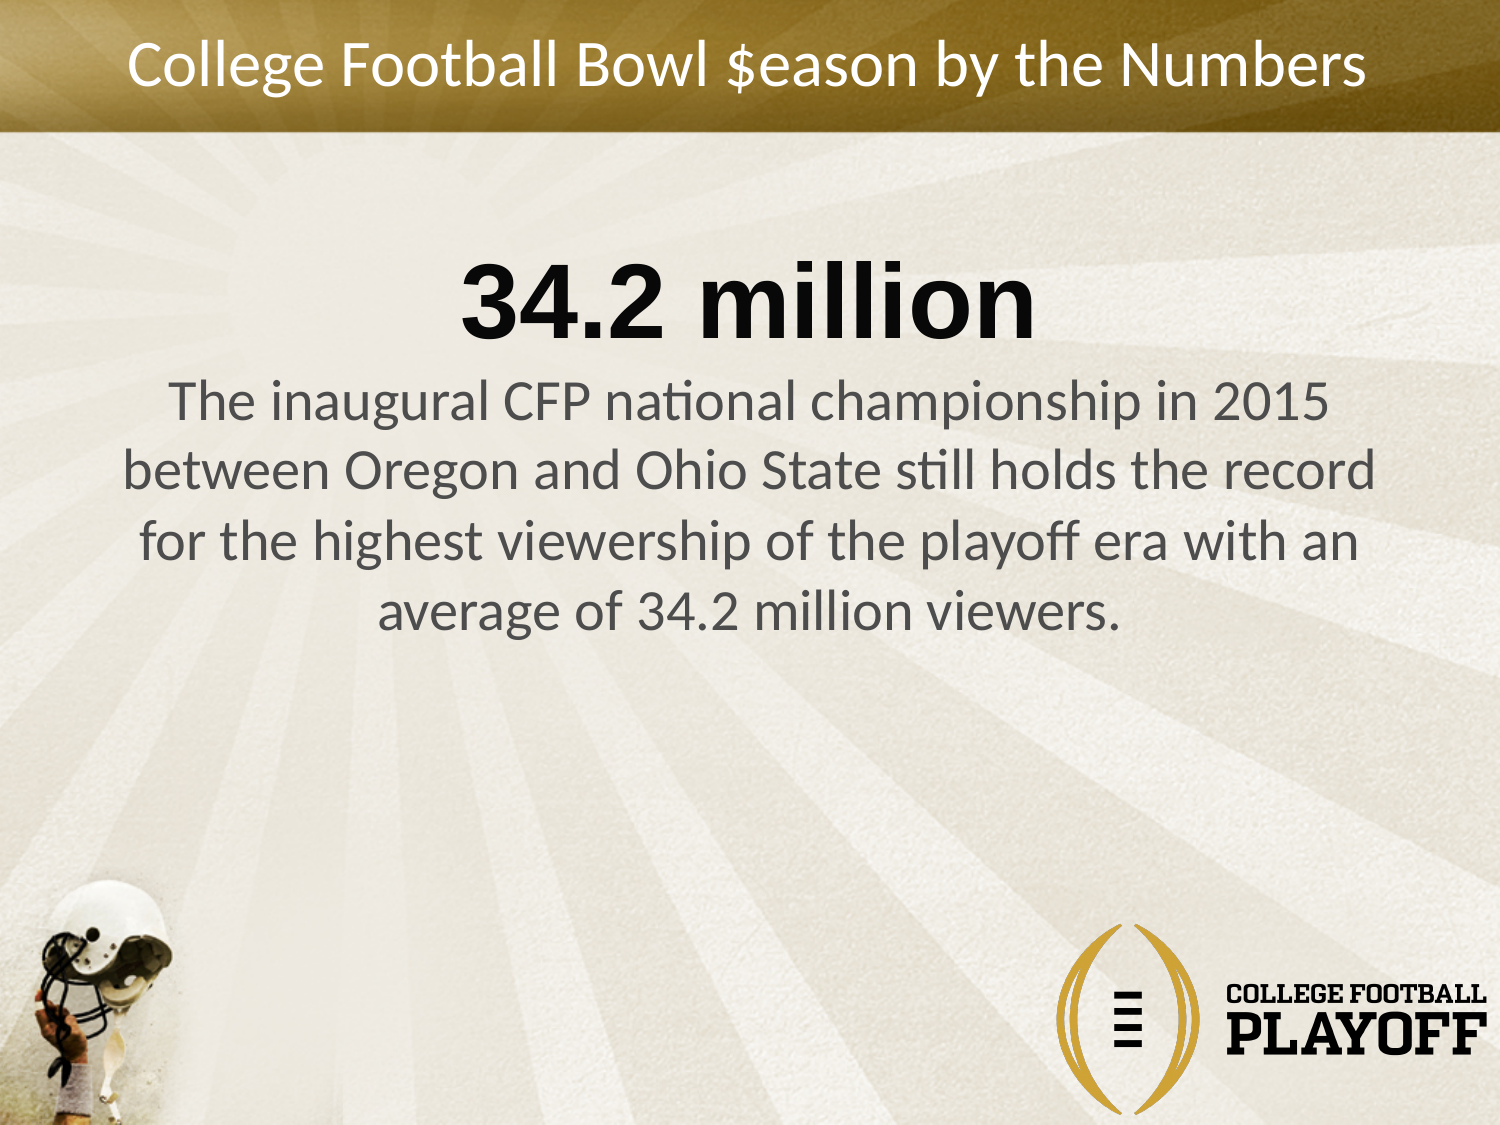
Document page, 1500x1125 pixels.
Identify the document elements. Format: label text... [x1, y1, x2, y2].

picture [0, 0, 1500, 1125]
text_box The inaugural CFP national championship in 2015 between Oregon and Ohio State still holds the record for the highest viewership of the playoff era with an average of 34.2 million viewers. [106, 354, 1394, 649]
text_box 34.2 million [230, 108, 1270, 367]
text_box College Football Bowl $eason by the Numbers [112, 12, 1400, 108]
